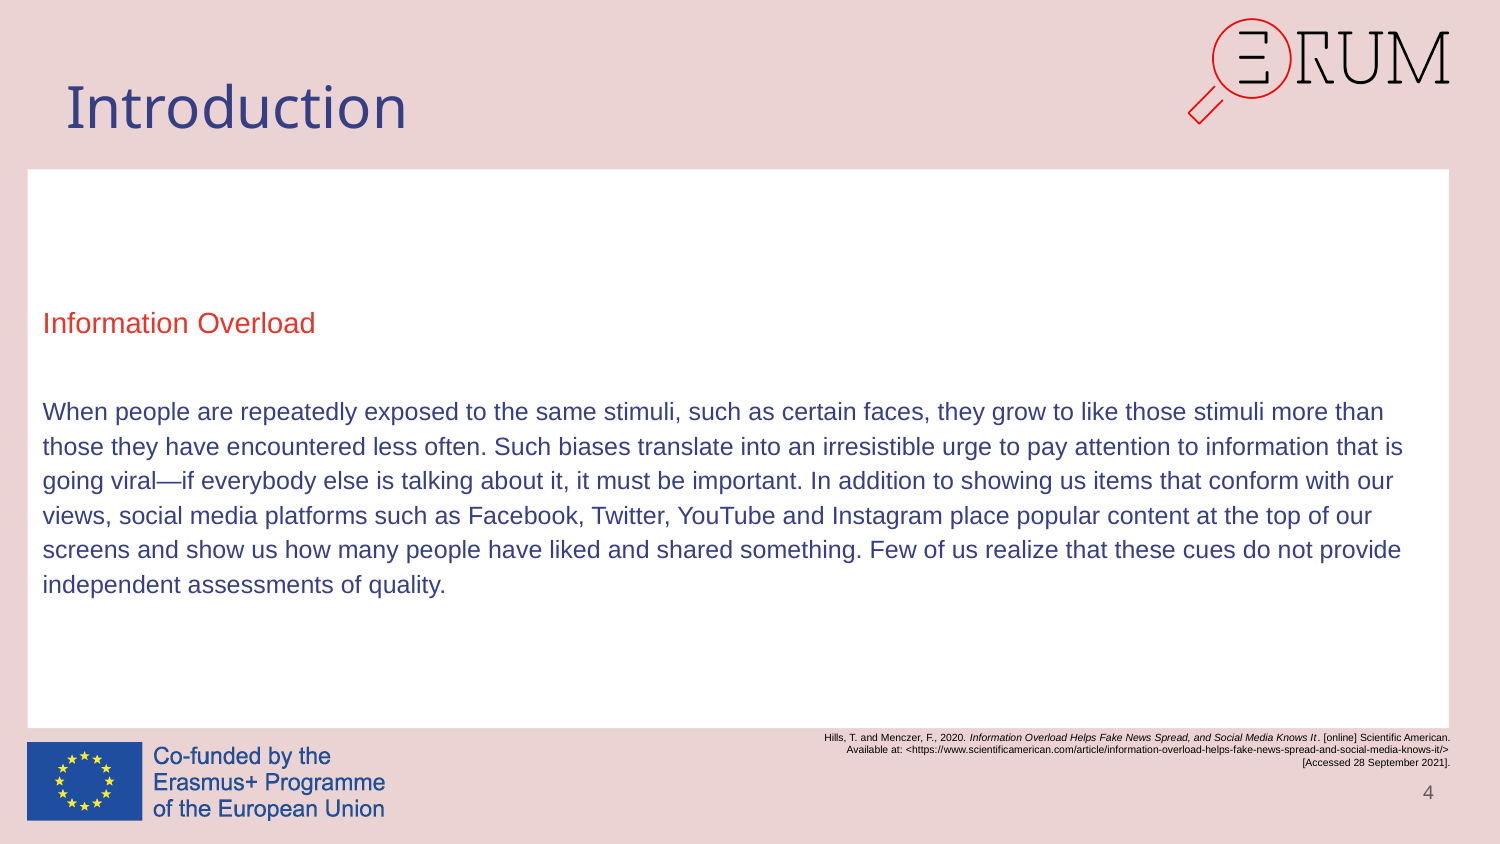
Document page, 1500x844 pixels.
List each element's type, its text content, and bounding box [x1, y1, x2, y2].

slide_number 4 [1358, 783, 1449, 826]
title Introduction [51, 55, 1168, 150]
picture [27, 742, 385, 821]
text_box Hills, T. and Menczer, F., 2020. Information Overload Helps Fake News Spread, and Social Media Knows It. [online] Scientific American. Available at: <https://www.scientificamerican.com/article/information-overload-helps-fake-news-spread-and-social-media-knows-it/> [Accessed 28 September 2021]. [800, 715, 1467, 783]
list Information Overload When people are repeatedly exposed to the same stimuli, such as certain faces, they grow to like those stimuli more than those they have encountered less often. Such biases translate into an irresistible urge to pay attention to information that is going viral—if everybody else is talking about it, it must be important. In addition to showing us items that conform with our views, social media platforms such as Facebook, Twitter, YouTube and Instagram place popular content at the top of our screens and show us how many people have liked and shared something. Few of us realize that these cues do not provide independent assessments of quality. [27, 169, 1449, 729]
picture [1136, 0, 1500, 137]
